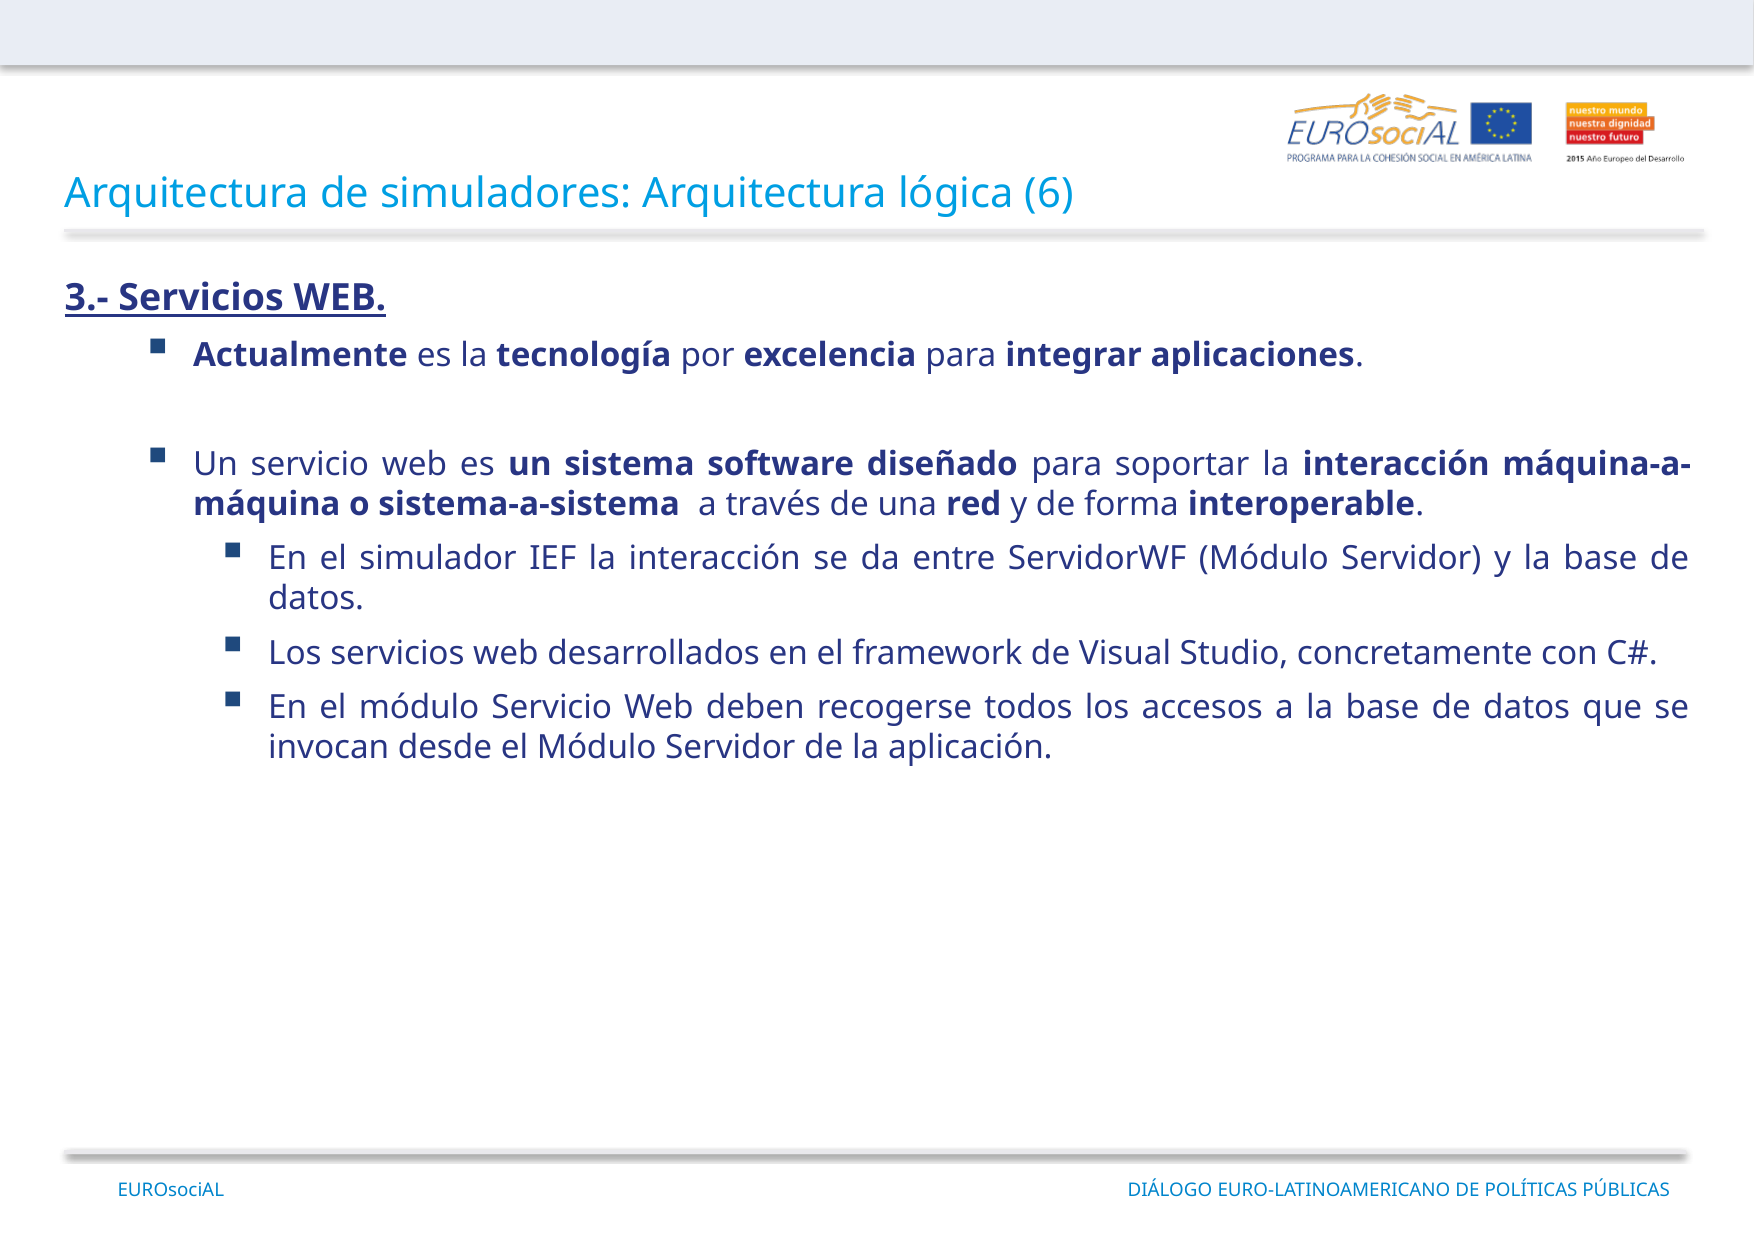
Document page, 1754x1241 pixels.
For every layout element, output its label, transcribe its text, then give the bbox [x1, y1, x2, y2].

picture [1278, 88, 1692, 173]
text_box 3.- Servicios WEB. Actualmente es la tecnología por excelencia para integrar aplicaciones. Un servicio web es un sistema software diseñado para soportar la interacción máquina-a-máquina o sistema-a-sistema a través de una red y de forma interoperable. En el simulador IEF la interacción se da entre ServidorWF (Módulo Servidor) y la base de datos. Los servicios web desarrollados en el framework de Visual Studio, concretamente con C#. En el módulo Servicio Web deben recogerse todos los accesos a la base de datos que se invocan desde el Módulo Servidor de la aplicación. [64, 254, 1692, 1105]
text_box Arquitectura de simuladores: Arquitectura lógica (6) [49, 158, 1628, 233]
